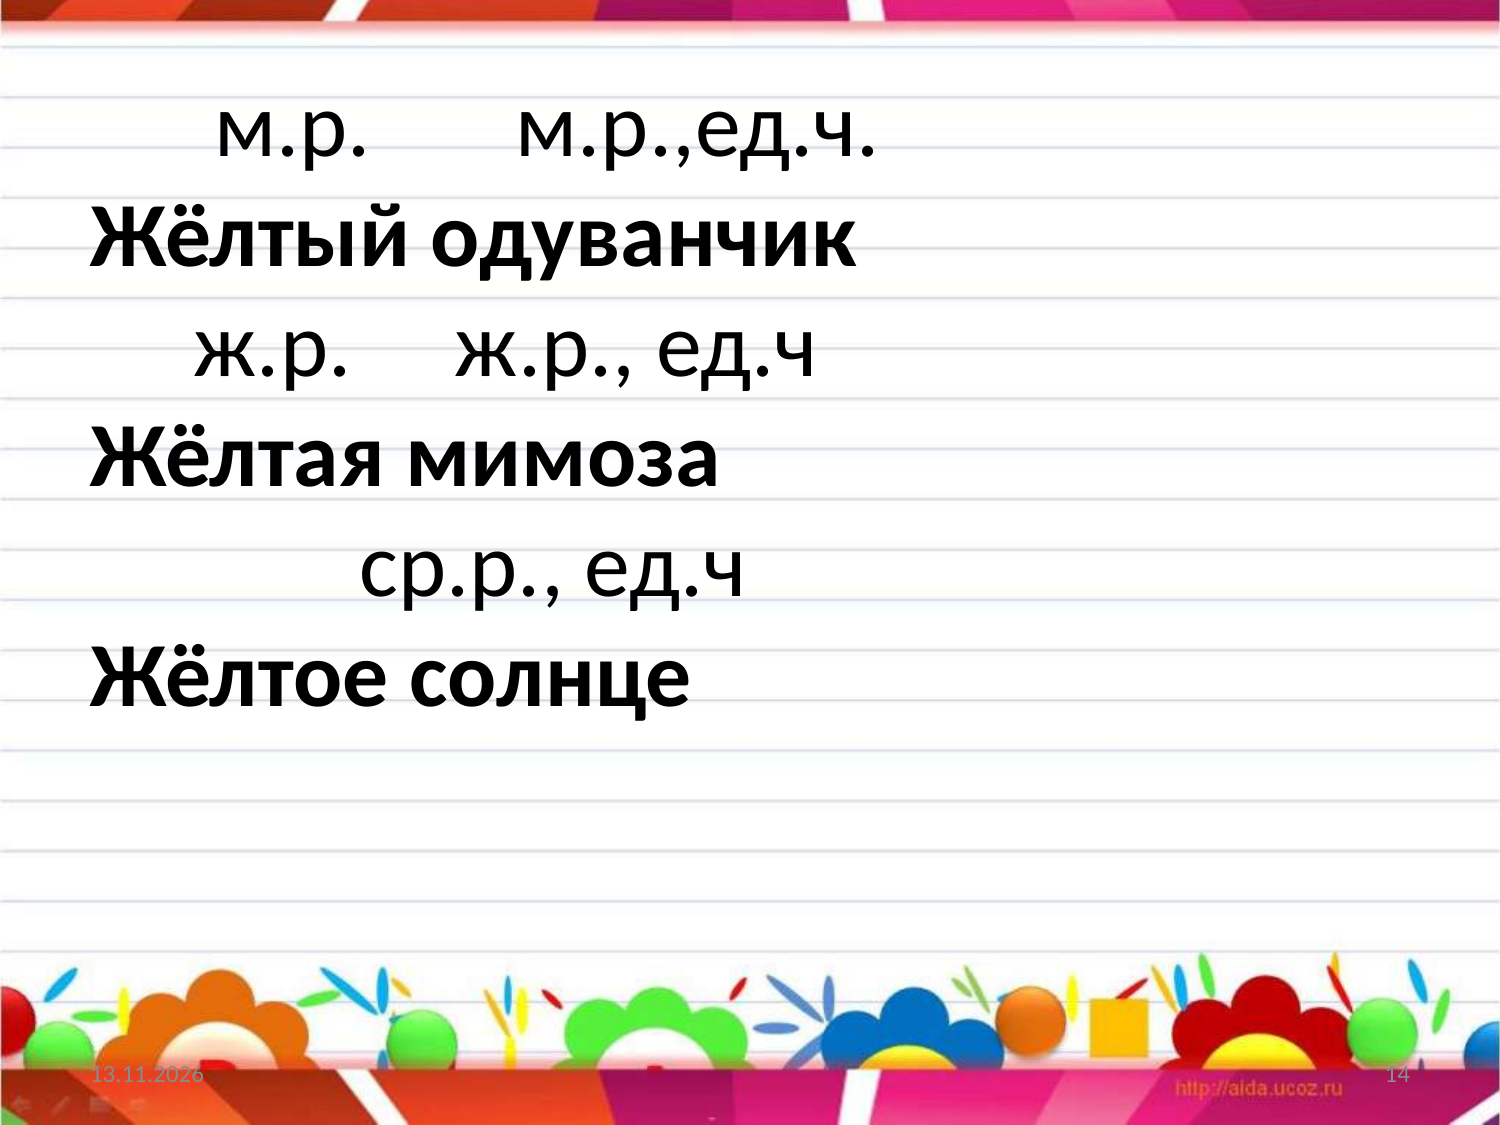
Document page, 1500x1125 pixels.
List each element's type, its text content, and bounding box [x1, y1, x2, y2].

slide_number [75, 1042, 425, 1103]
title м.р. м.р.,ед.ч. Жёлтый одуванчик ж.р. ж.р., ед.ч Жёлтая мимоза ср.р., ед.ч Жёлтое солнце [74, 44, 1426, 965]
slide_number 14 [1074, 1042, 1425, 1103]
picture [0, 0, 1500, 1125]
